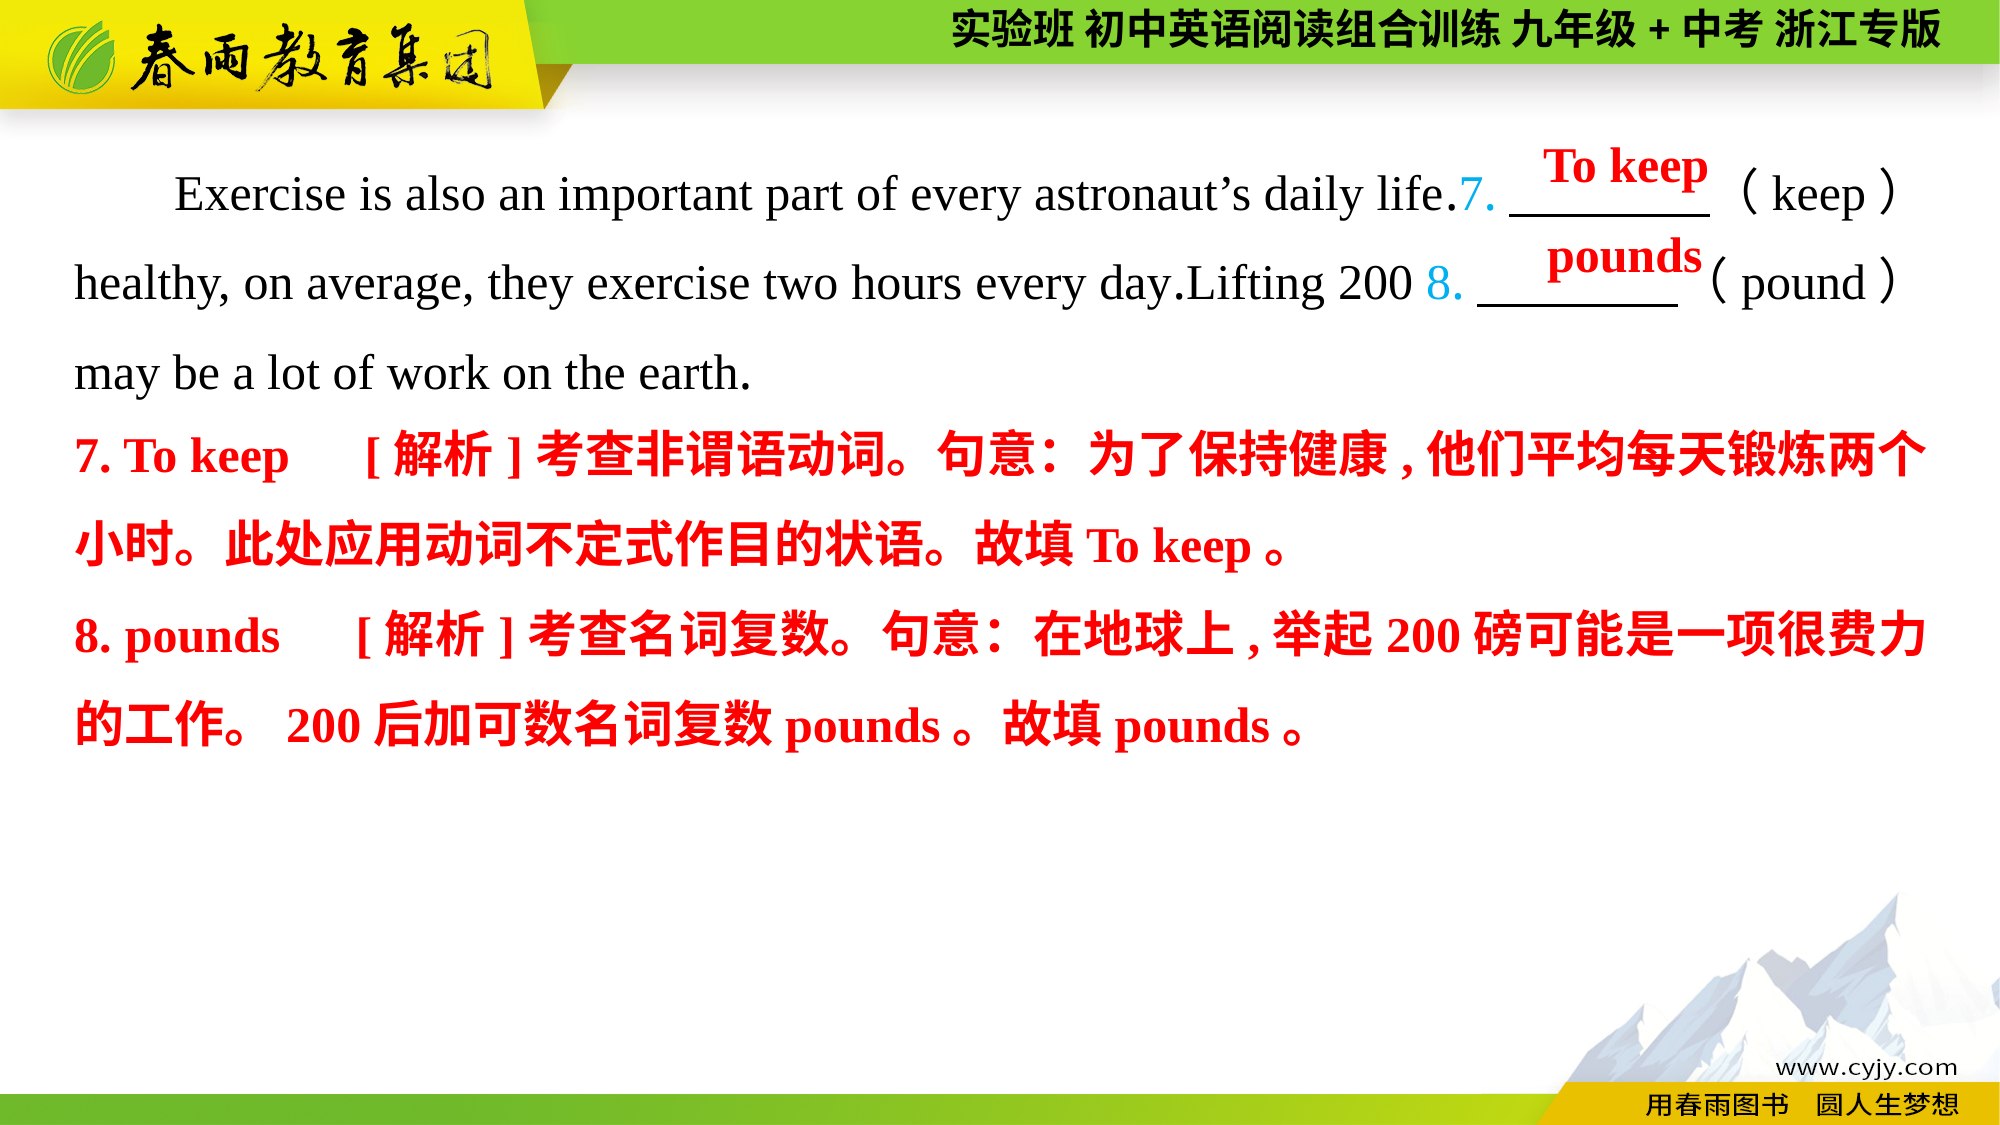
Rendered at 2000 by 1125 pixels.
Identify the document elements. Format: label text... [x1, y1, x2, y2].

text_box 7. To keep [解析]考查非谓语动词。句意：为了保持健康,他们平均每天锻炼两个小时。此处应用动词不定式作目的状语。故填To keep。 8. pounds [解析]考查名词复数。句意：在地球上,举起200磅可能是一项很费力的工作。200后加可数名词复数pounds。故填pounds。 [59, 385, 1944, 761]
list Exercise is also an important part of every astronaut’s daily life.7. （keep） healthy, on average, they exercise two hours every day.Lifting 200 8. （pound） may be a lot of work on the earth. [59, 122, 1944, 385]
text_box pounds [1532, 215, 1718, 290]
picture [0, 0, 2000, 1125]
text_box To keep [1528, 125, 1787, 201]
